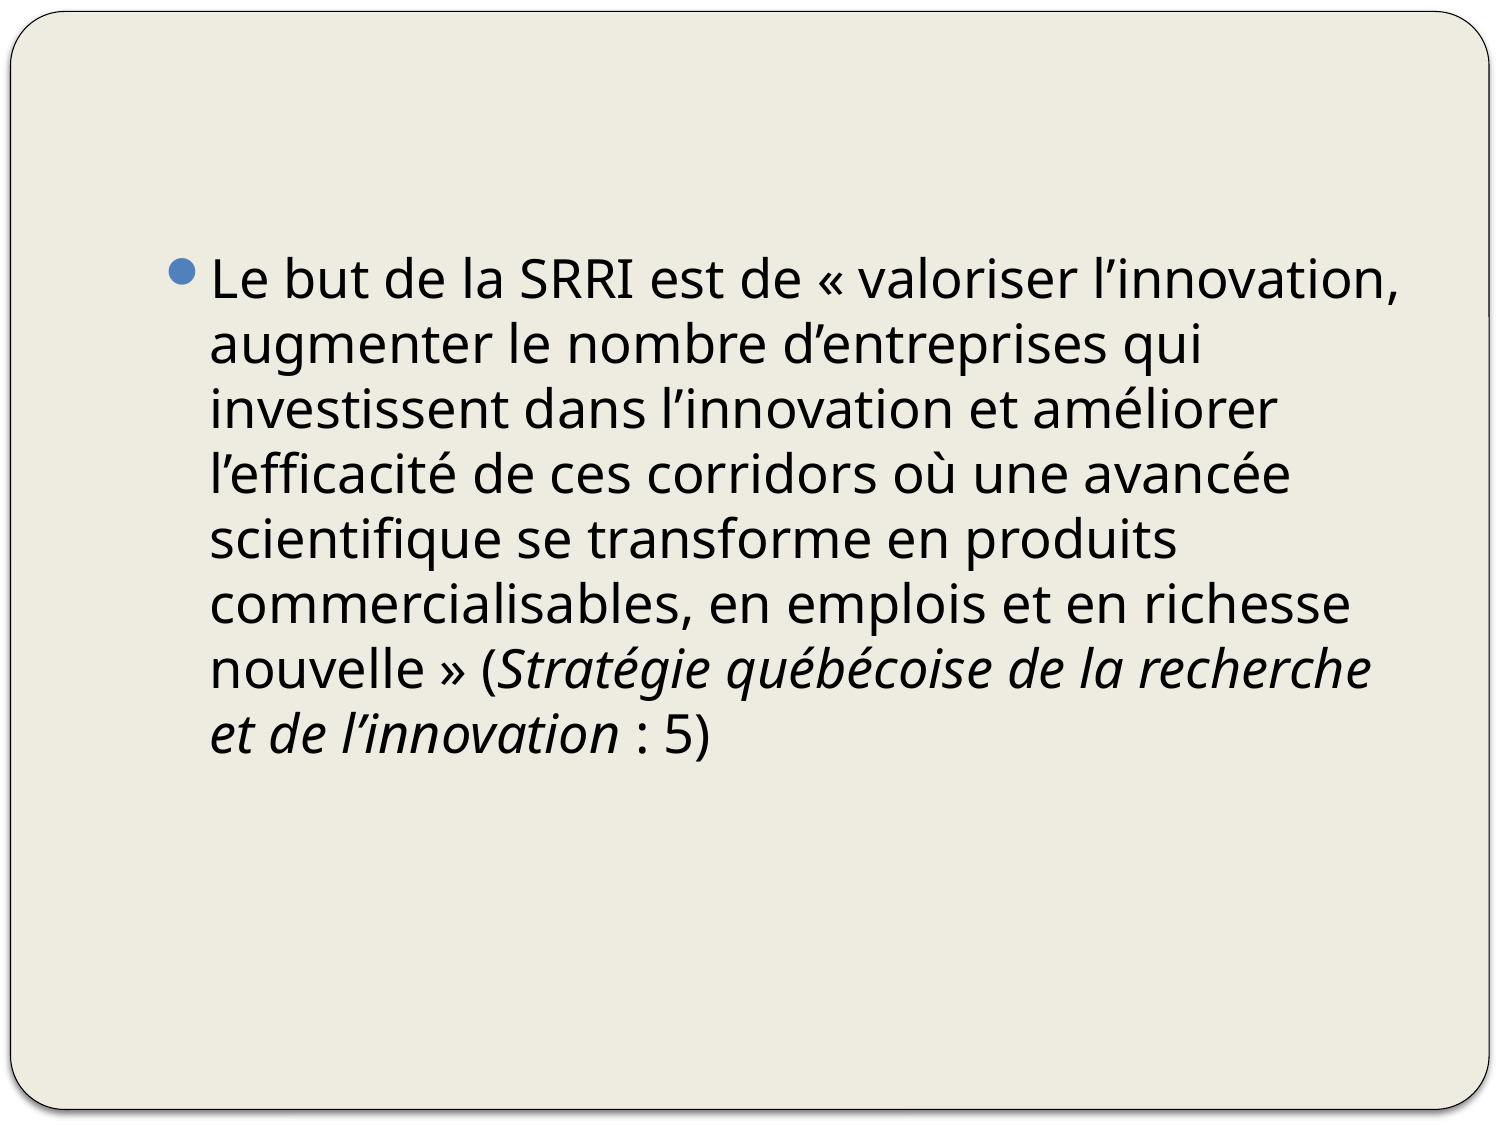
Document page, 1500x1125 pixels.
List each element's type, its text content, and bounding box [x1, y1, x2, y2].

list Le but de la SRRI est de « valoriser l’innovation, augmenter le nombre d’entreprises qui investissent dans l’innovation et améliorer l’efficacité de ces corridors où une avancée scientifique se transforme en produits commercialisables, en emplois et en richesse nouvelle » (Stratégie québécoise de la recherche et de l’innovation : 5) [150, 237, 1425, 988]
